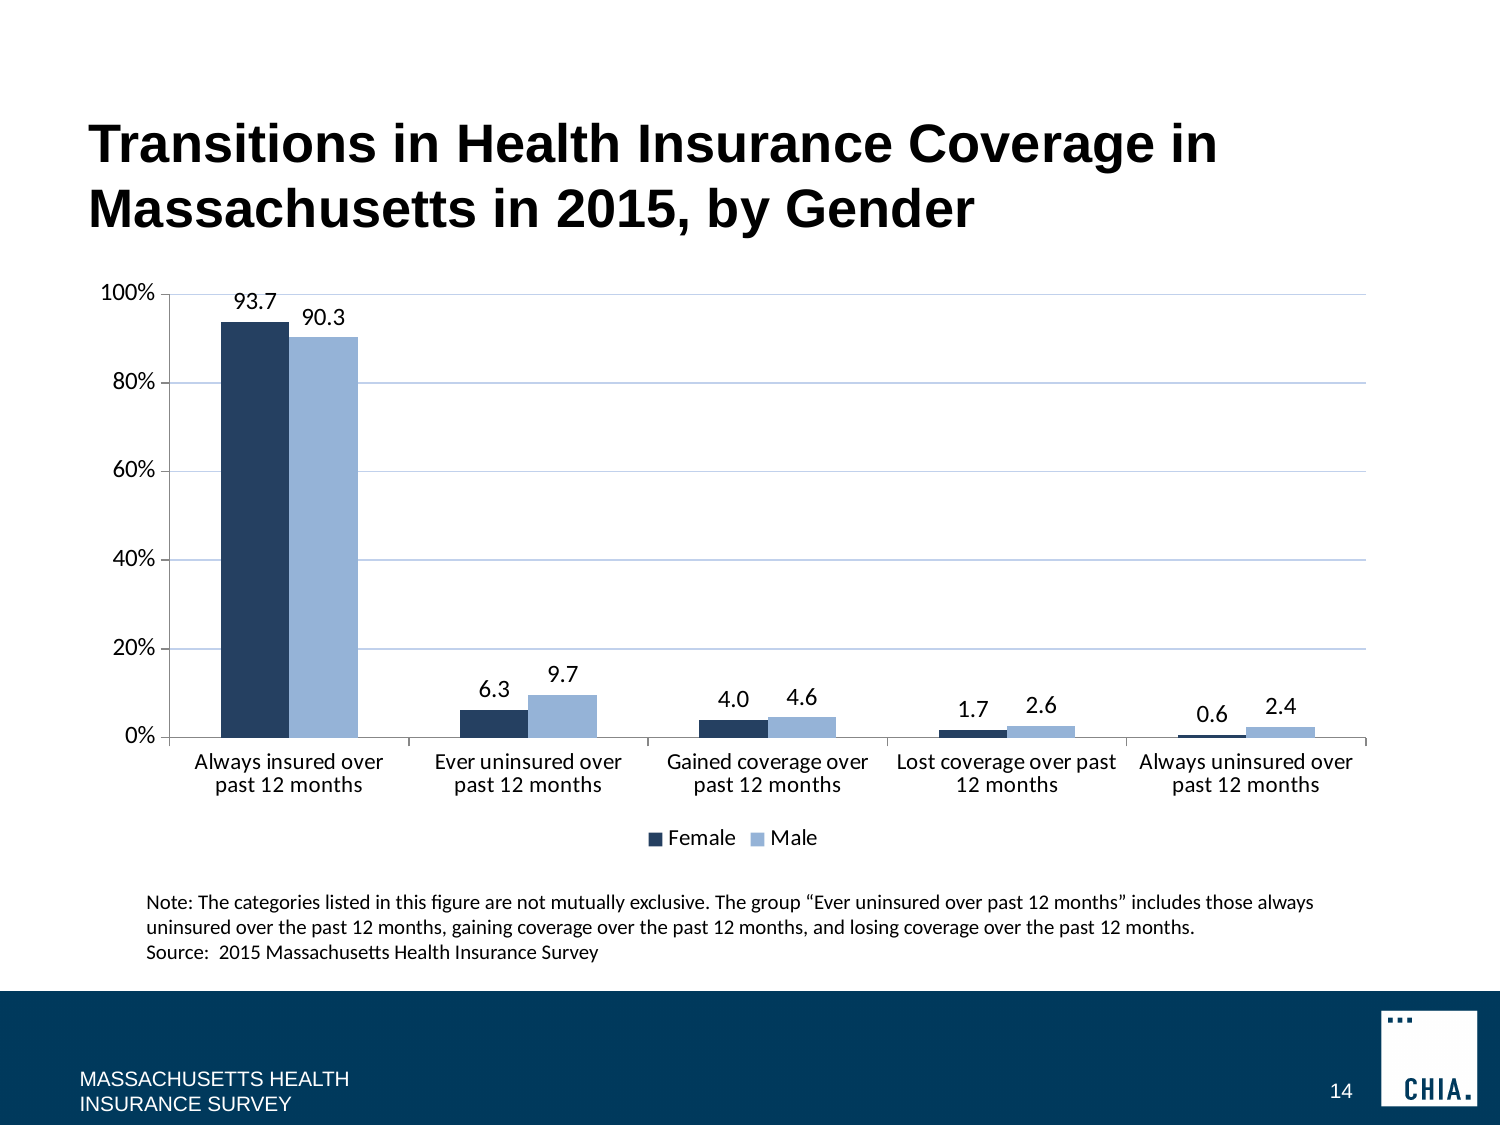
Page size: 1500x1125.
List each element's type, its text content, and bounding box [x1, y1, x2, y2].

title Transitions in Health Insurance Coverage in Massachusetts in 2015, by Gender [73, 120, 1393, 227]
slide_number 14 [1017, 1060, 1368, 1121]
text_box Note: The categories listed in this figure are not mutually exclusive. The group “Ever uninsured over past 12 months” includes those always uninsured over the past 12 months, gaining coverage over the past 12 months, and losing coverage over the past 12 months. Source: 2015 Massachusetts Health Insurance Survey [131, 881, 1368, 971]
picture [0, 991, 1500, 1125]
footer MASSACHUSETTS HEALTH INSURANCE SURVEY [64, 1060, 430, 1121]
chart [73, 269, 1393, 858]
